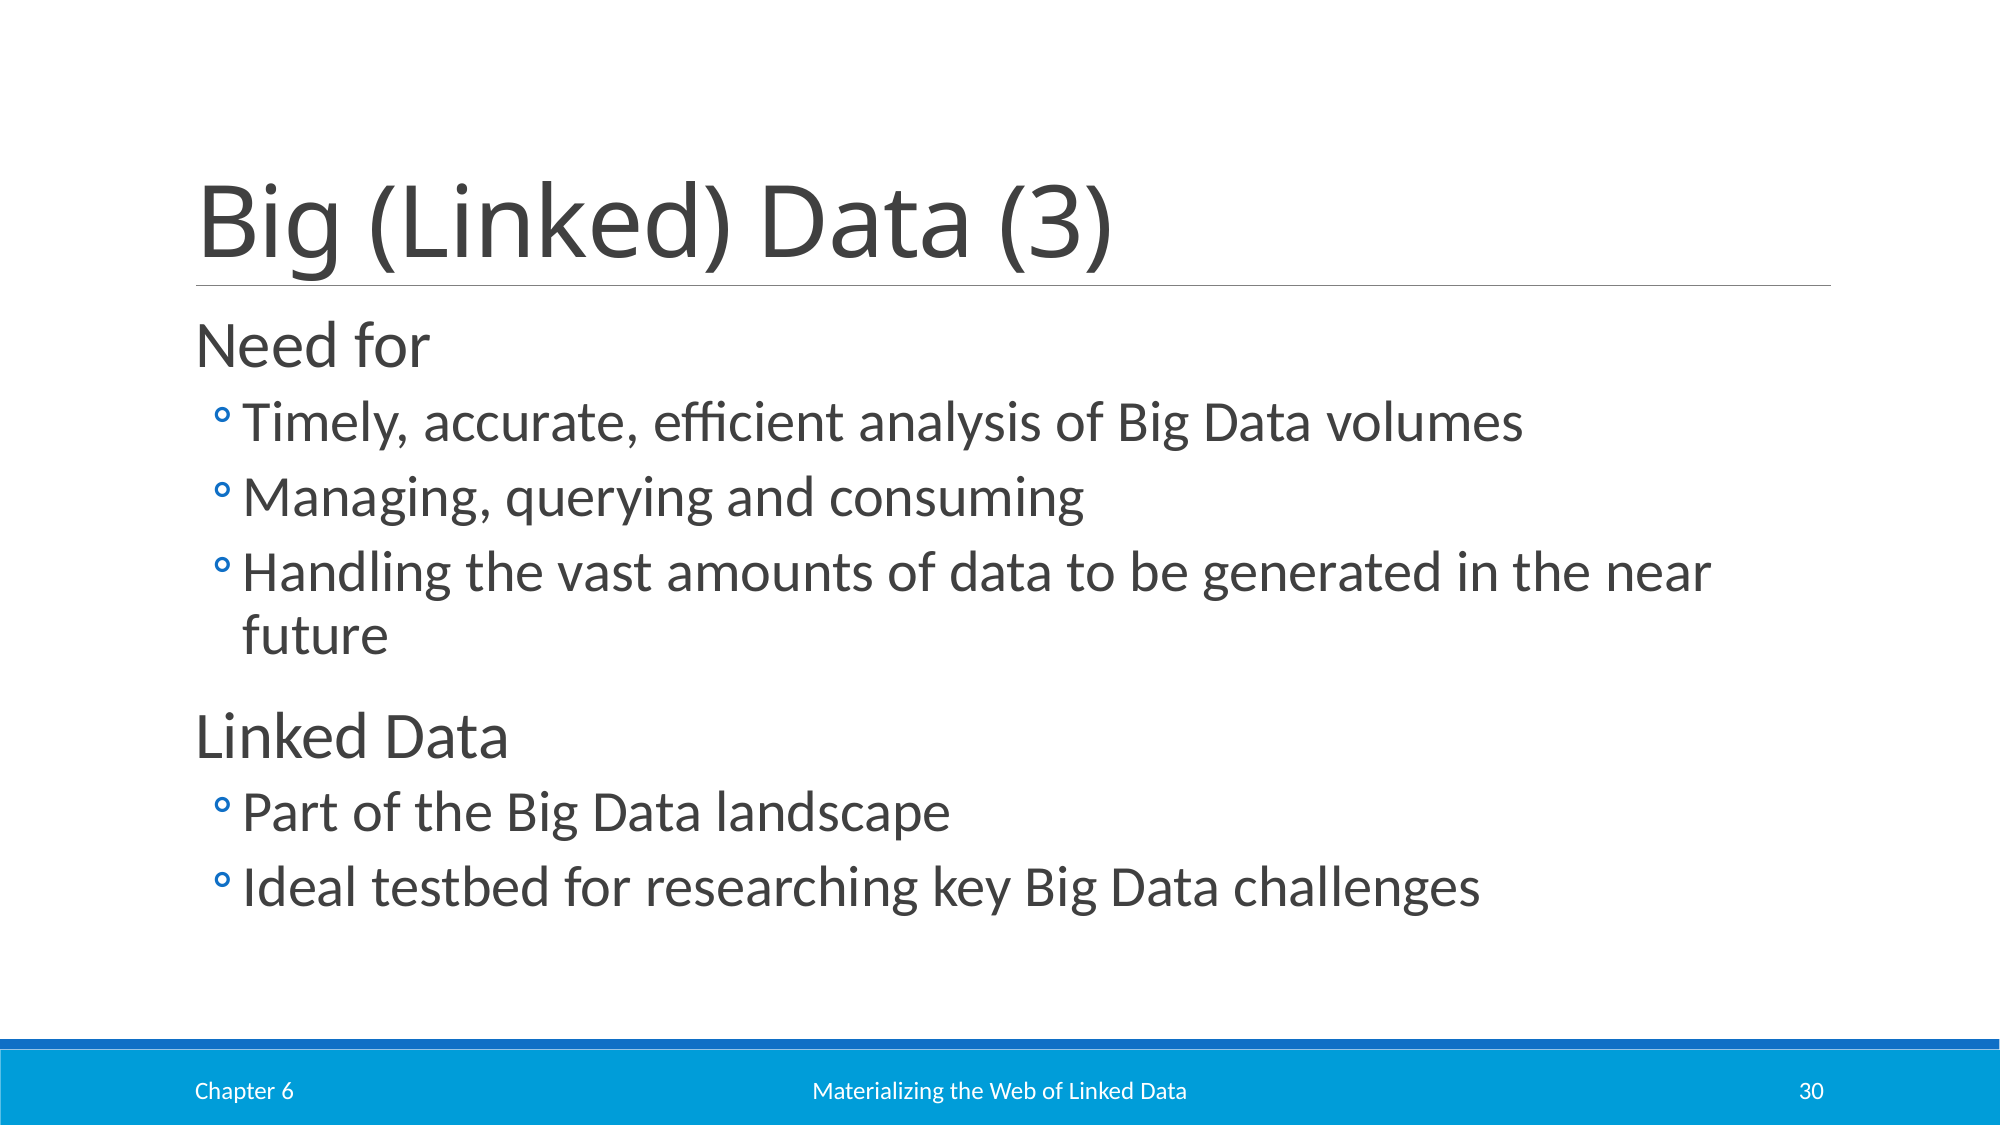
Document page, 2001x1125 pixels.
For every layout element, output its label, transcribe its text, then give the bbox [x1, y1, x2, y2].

slide_number Chapter 6 [180, 1059, 586, 1120]
list Need for Timely, accurate, efficient analysis of Big Data volumes Managing, querying and consuming Handling the vast amounts of data to be generated in the near future Linked Data Part of the Big Data landscape Ideal testbed for researching key Big Data challenges [180, 302, 1830, 963]
slide_number 30 [1624, 1059, 1840, 1120]
footer Materializing the Web of Linked Data [604, 1059, 1396, 1120]
title Big (Linked) Data (3) [180, 47, 1830, 285]
